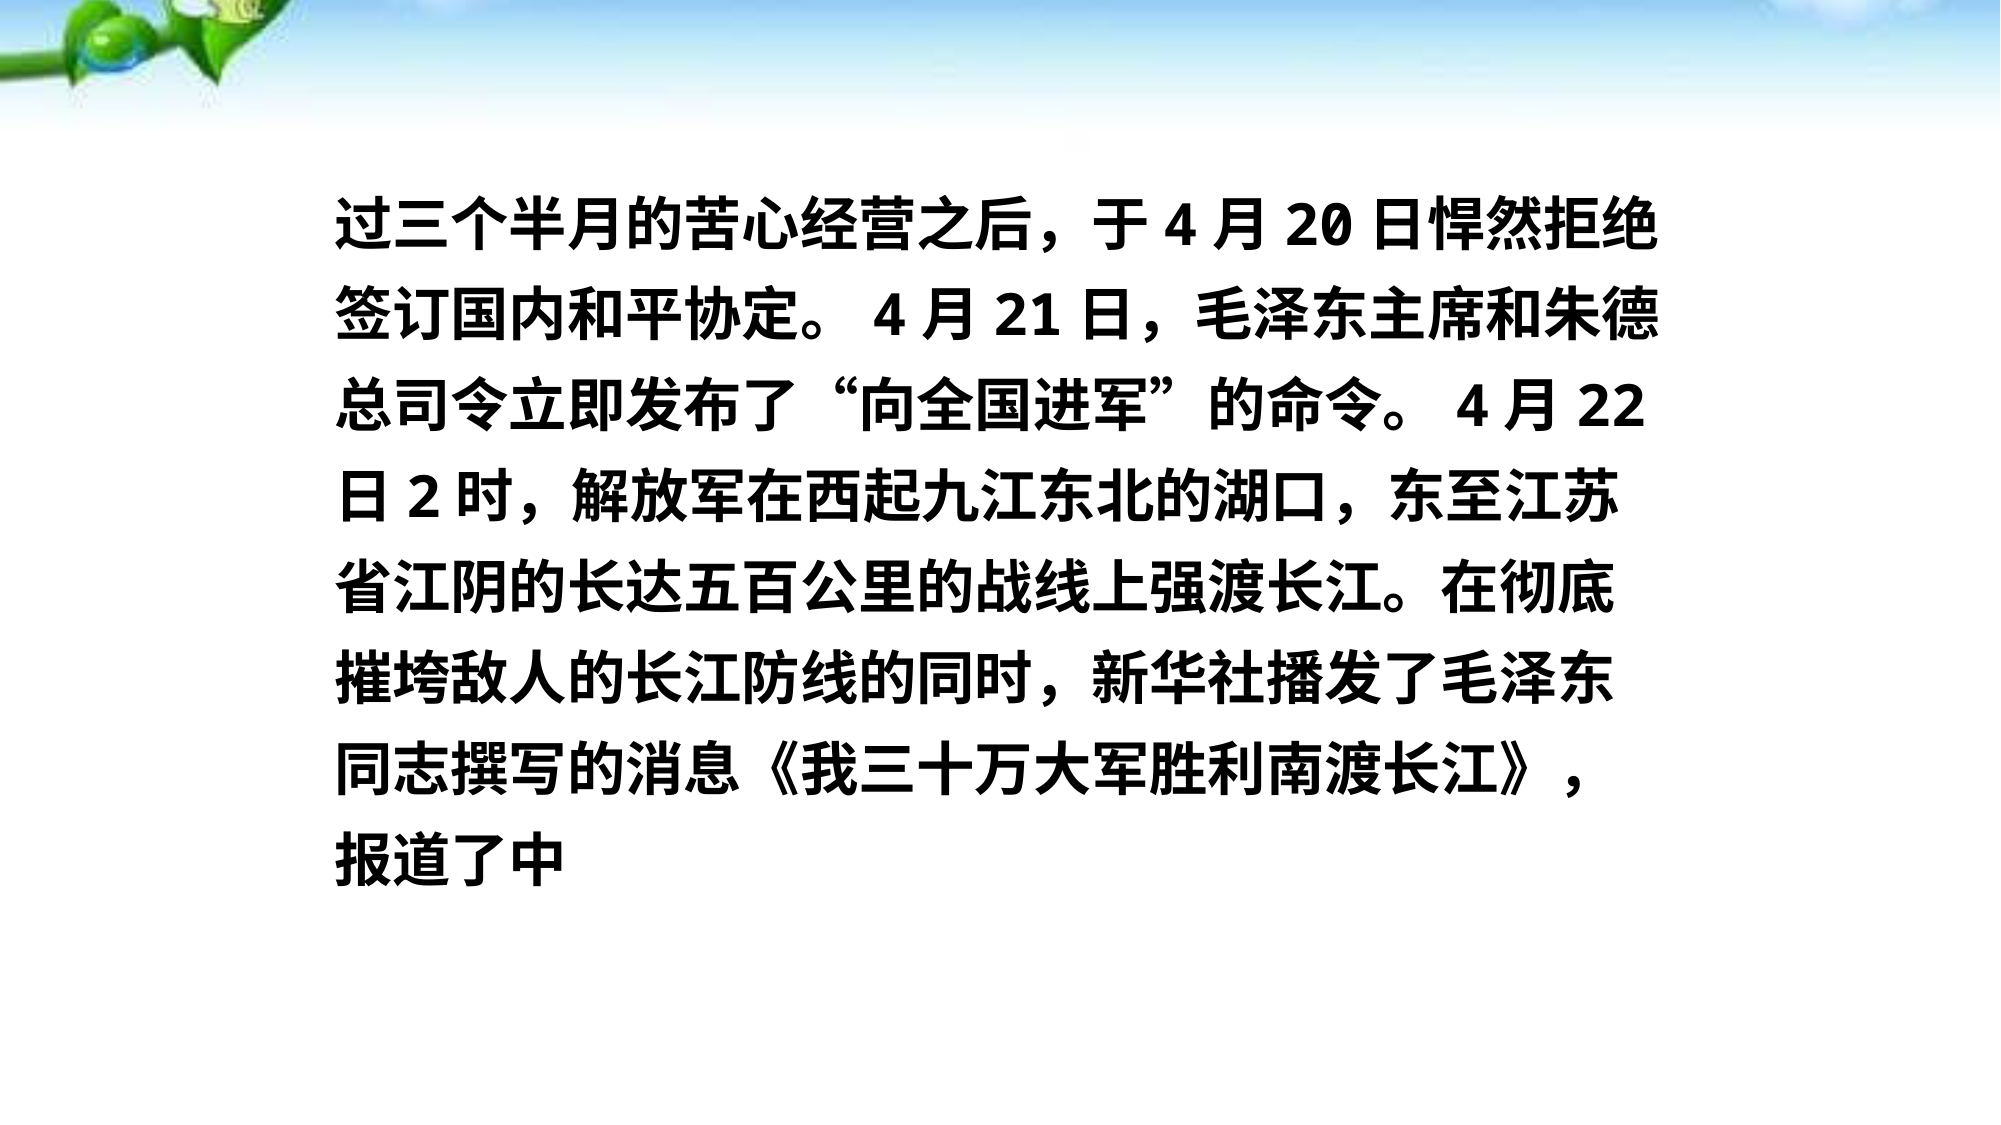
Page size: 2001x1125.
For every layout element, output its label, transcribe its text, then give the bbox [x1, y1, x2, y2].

text_box 过三个半月的苦心经营之后，于4月20日悍然拒绝签订国内和平协定。4月21日，毛泽东主席和朱德总司令立即发布了“向全国进军”的命令。4月22日2时，解放军在西起九江东北的湖口，东至江苏省江阴的长达五百公里的战线上强渡长江。在彻底摧垮敌人的长江防线的同时，新华社播发了毛泽东同志撰写的消息《我三十万大军胜利南渡长江》，报道了中 [319, 158, 1678, 901]
picture [0, 0, 2001, 1125]
